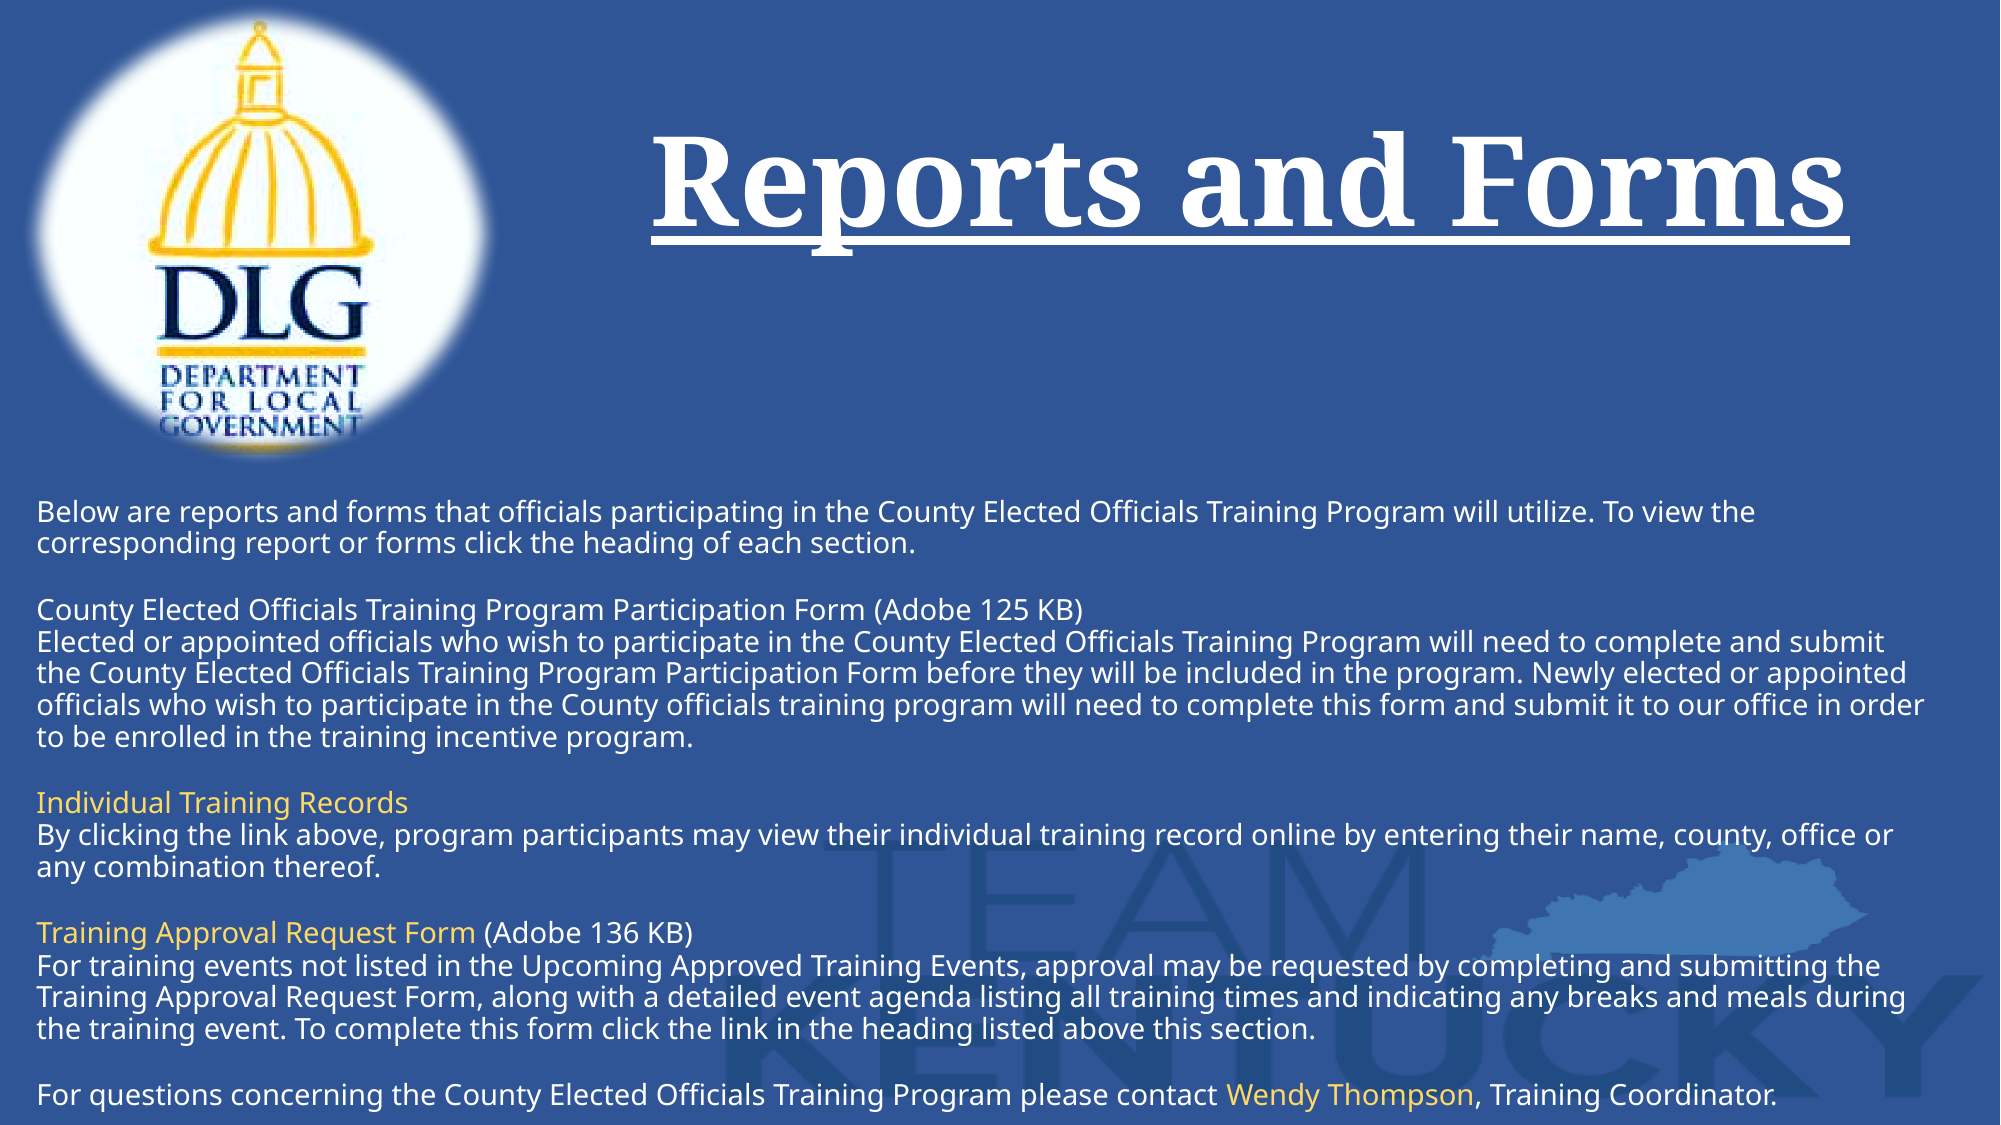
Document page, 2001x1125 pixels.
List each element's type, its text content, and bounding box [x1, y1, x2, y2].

list Below are reports and forms that officials participating in the County Elected Officials Training Program will utilize. To view the corresponding report or forms click the heading of each section. County Elected Officials Training Program Participation Form (Adobe 125 KB) Elected or appointed officials who wish to participate in the County Elected Officials Training Program will need to complete and submit the County Elected Officials Training Program Participation Form before they will be included in the program. Newly elected or appointed officials who wish to participate in the County officials training program will need to complete this form and submit it to our office in order to be enrolled in the training incentive program. Individual Training Records By clicking the link above, program participants may view their individual training record online by entering their name, county, office or any combination thereof. Training Approval Request Form (Adobe 136 KB) For training events not listed in the Upcoming Approved Training Events, approval may be requested by completing and submitting the Training Approval Request Form, along with a detailed event agenda listing all training times and indicating any breaks and meals during the training event. To complete this form click the link in the heading listed above this section. For questions concerning the County Elected Officials Training Program please contact Wendy Thompson, Training Coordinator. [21, 314, 1948, 1125]
picture [41, 21, 481, 314]
title Reports and Forms [635, 17, 1919, 236]
